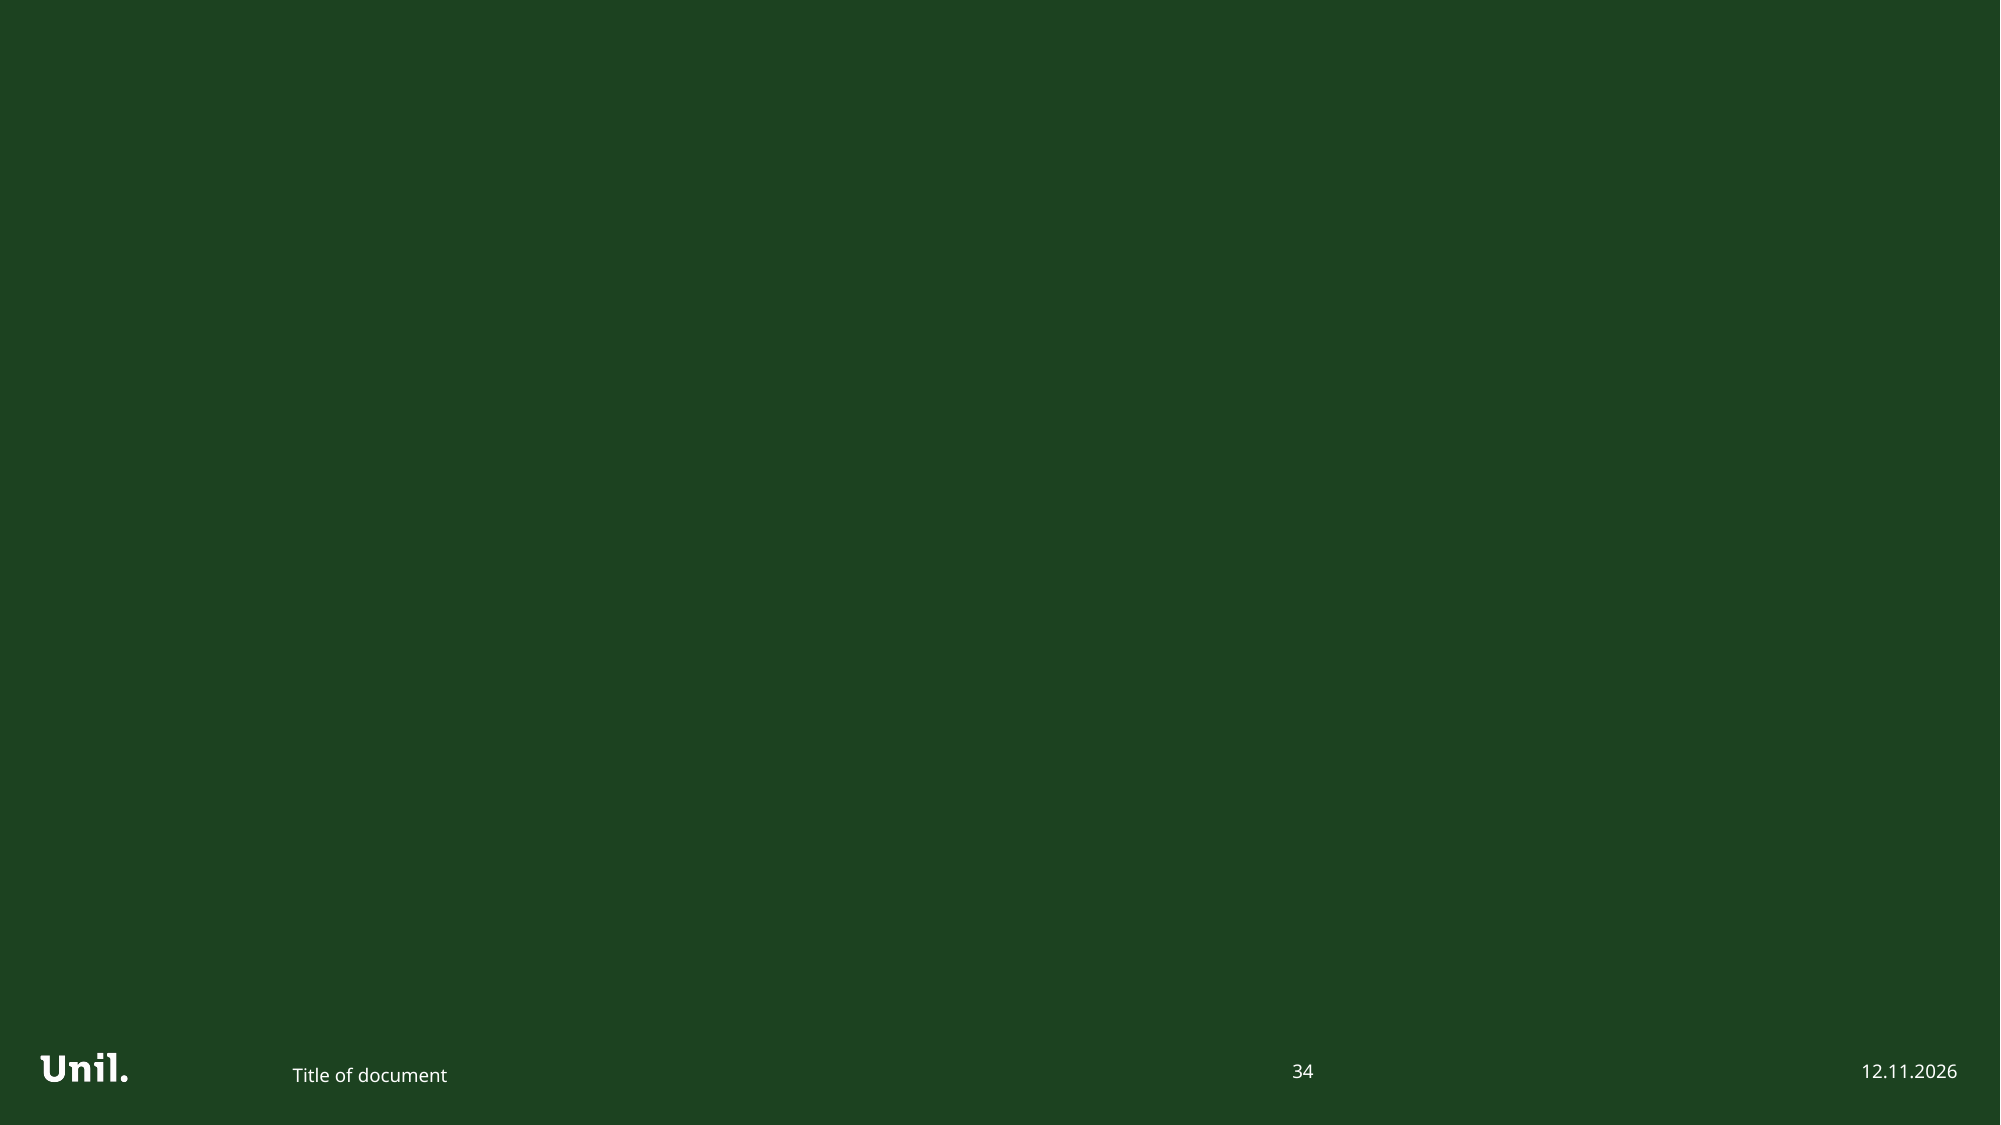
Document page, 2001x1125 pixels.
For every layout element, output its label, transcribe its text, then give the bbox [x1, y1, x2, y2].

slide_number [1789, 1026, 1958, 1086]
picture [27, 1042, 141, 1095]
slide_number 34 [1250, 1037, 1355, 1086]
footer Title of document [292, 1011, 1048, 1087]
